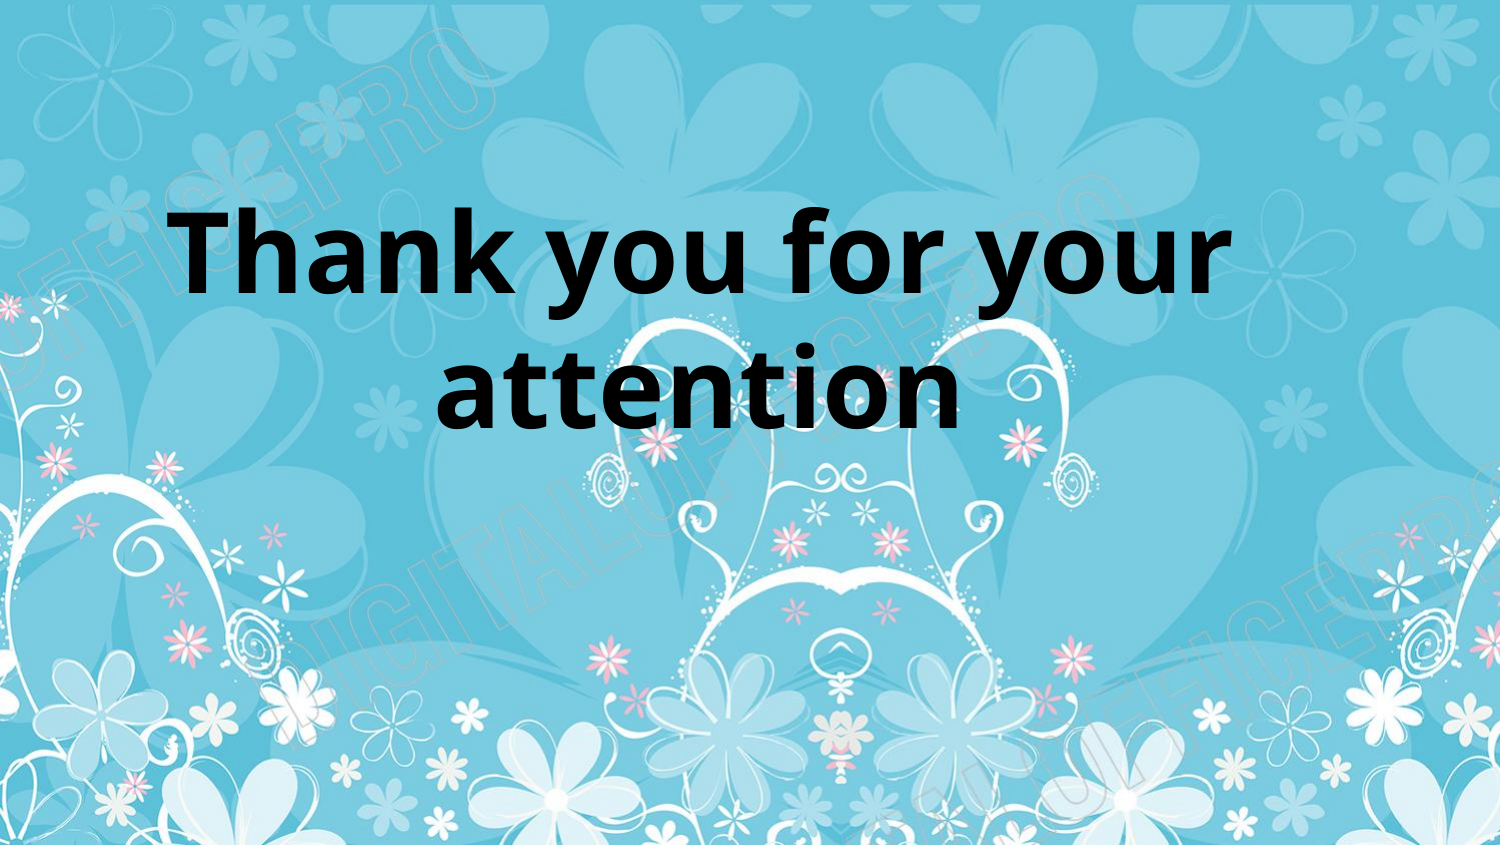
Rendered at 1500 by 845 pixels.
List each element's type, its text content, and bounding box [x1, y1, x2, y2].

subtitle [75, 572, 1213, 648]
picture [0, 0, 1500, 845]
title Thank you for your attention [50, 122, 1350, 510]
